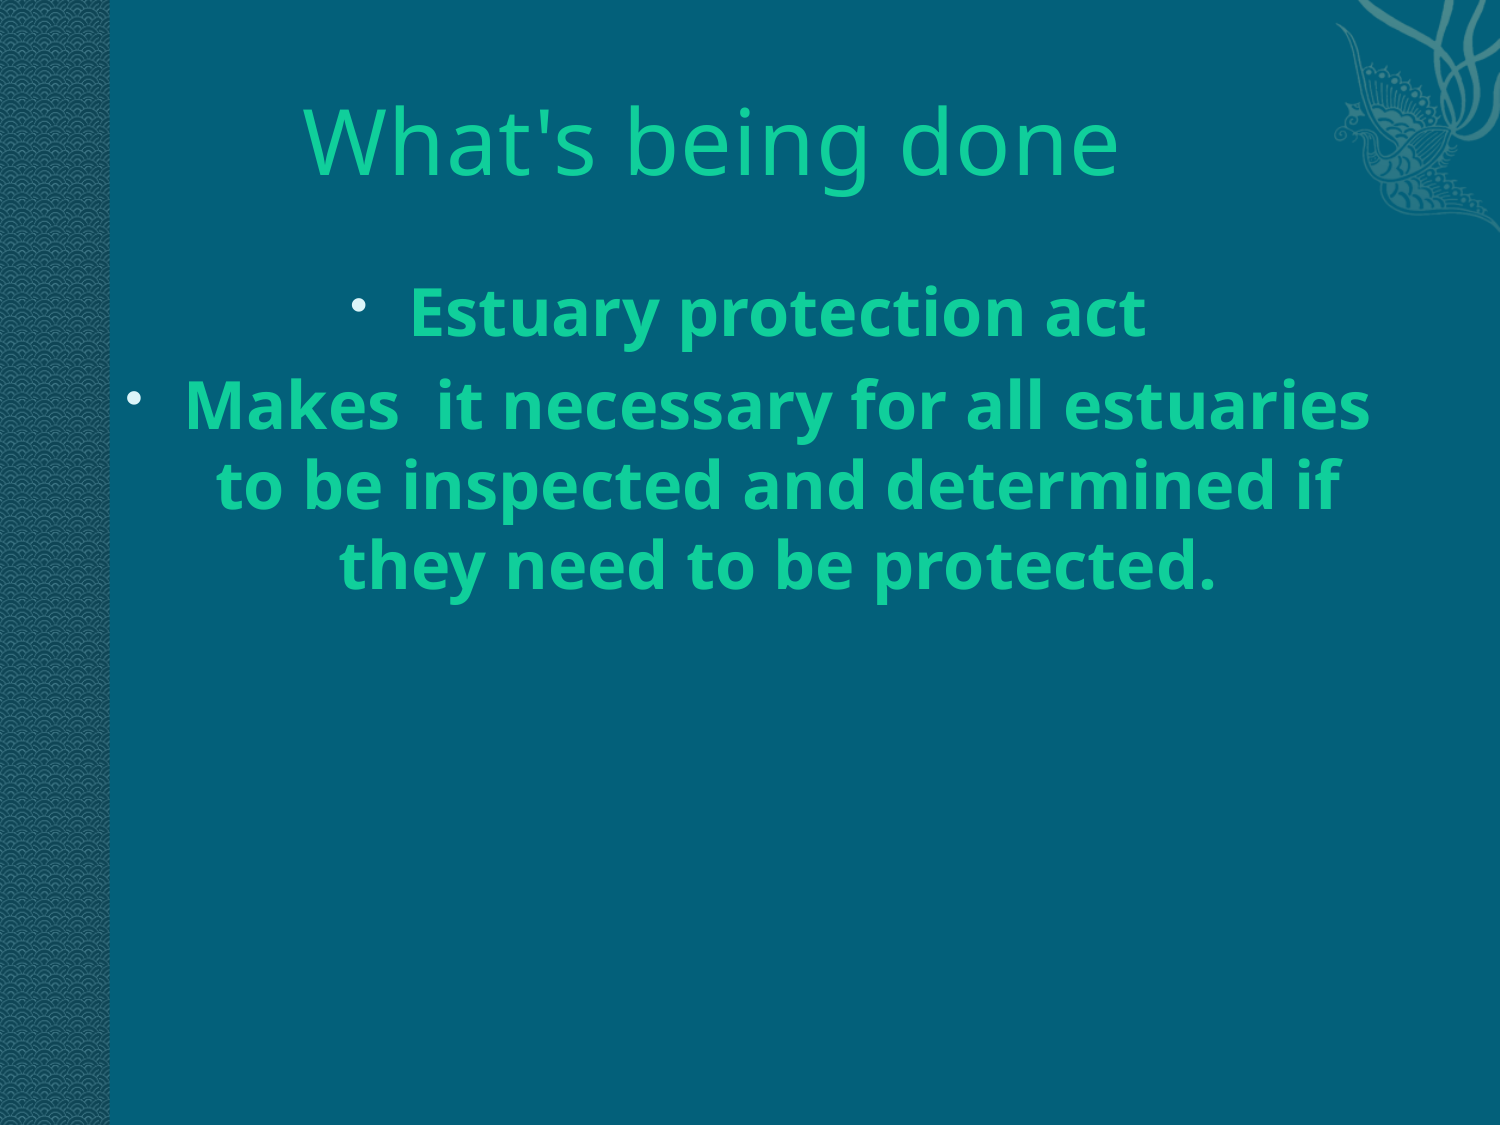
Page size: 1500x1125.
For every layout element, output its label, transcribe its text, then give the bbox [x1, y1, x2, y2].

list Estuary protection act Makes it necessary for all estuaries to be inspected and determined if they need to be protected. [75, 262, 1425, 1005]
title What's being done [75, 45, 1351, 233]
picture [0, 0, 109, 1125]
